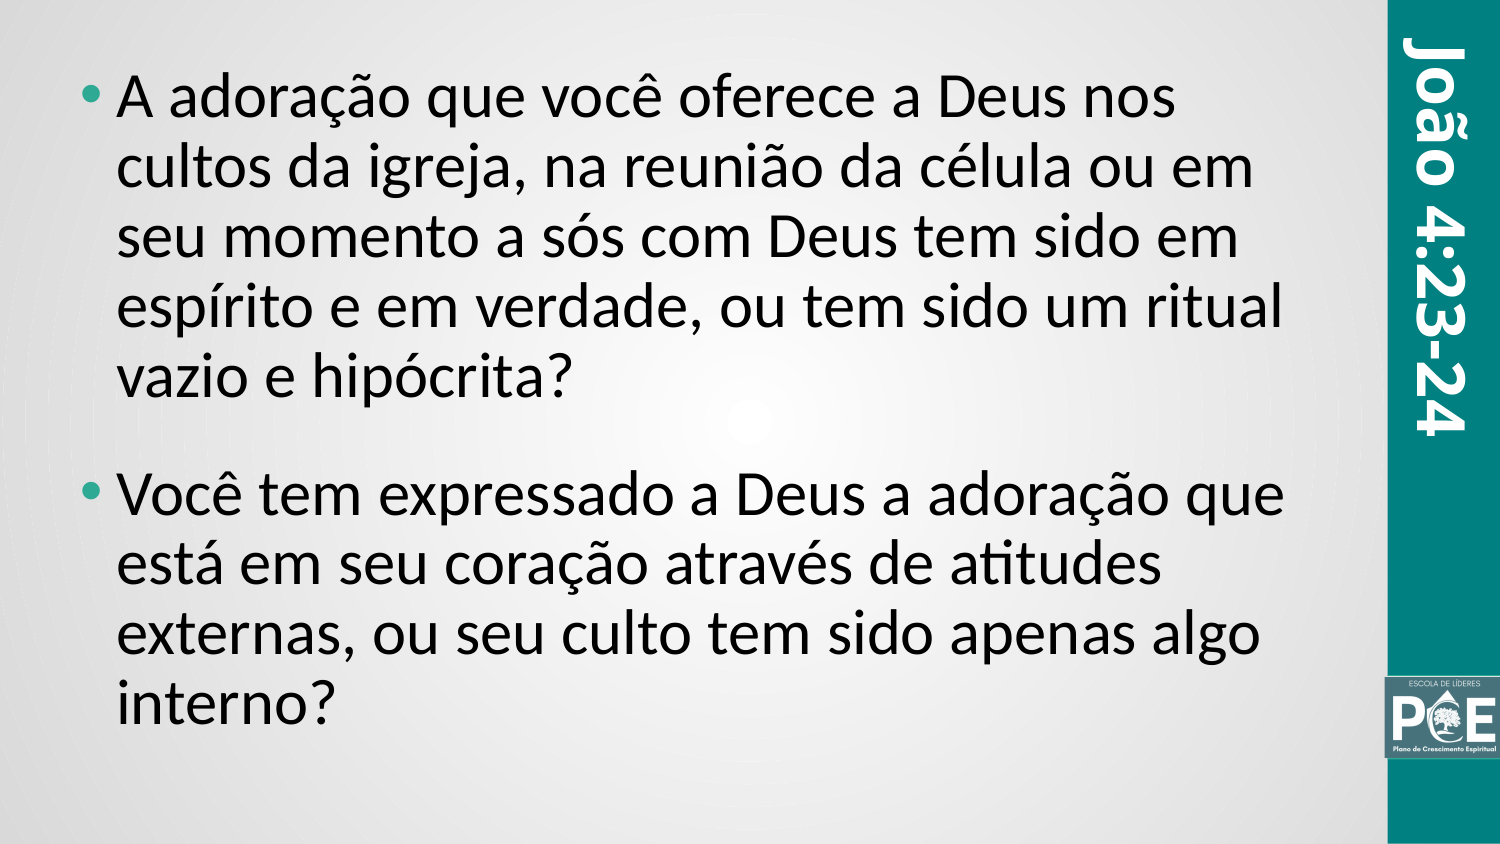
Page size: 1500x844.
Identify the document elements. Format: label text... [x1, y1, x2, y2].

text_box A adoração que você oferece a Deus nos cultos da igreja, na reunião da célula ou em seu momento a sós com Deus tem sido em espírito e em verdade, ou tem sido um ritual vazio e hipócrita? Você tem expressado a Deus a adoração que está em seu coração através de atitudes externas, ou seu culto tem sido apenas algo interno? [54, 54, 1304, 777]
text_box João 4:23-24 [1397, 36, 1492, 446]
picture [1384, 676, 1500, 758]
